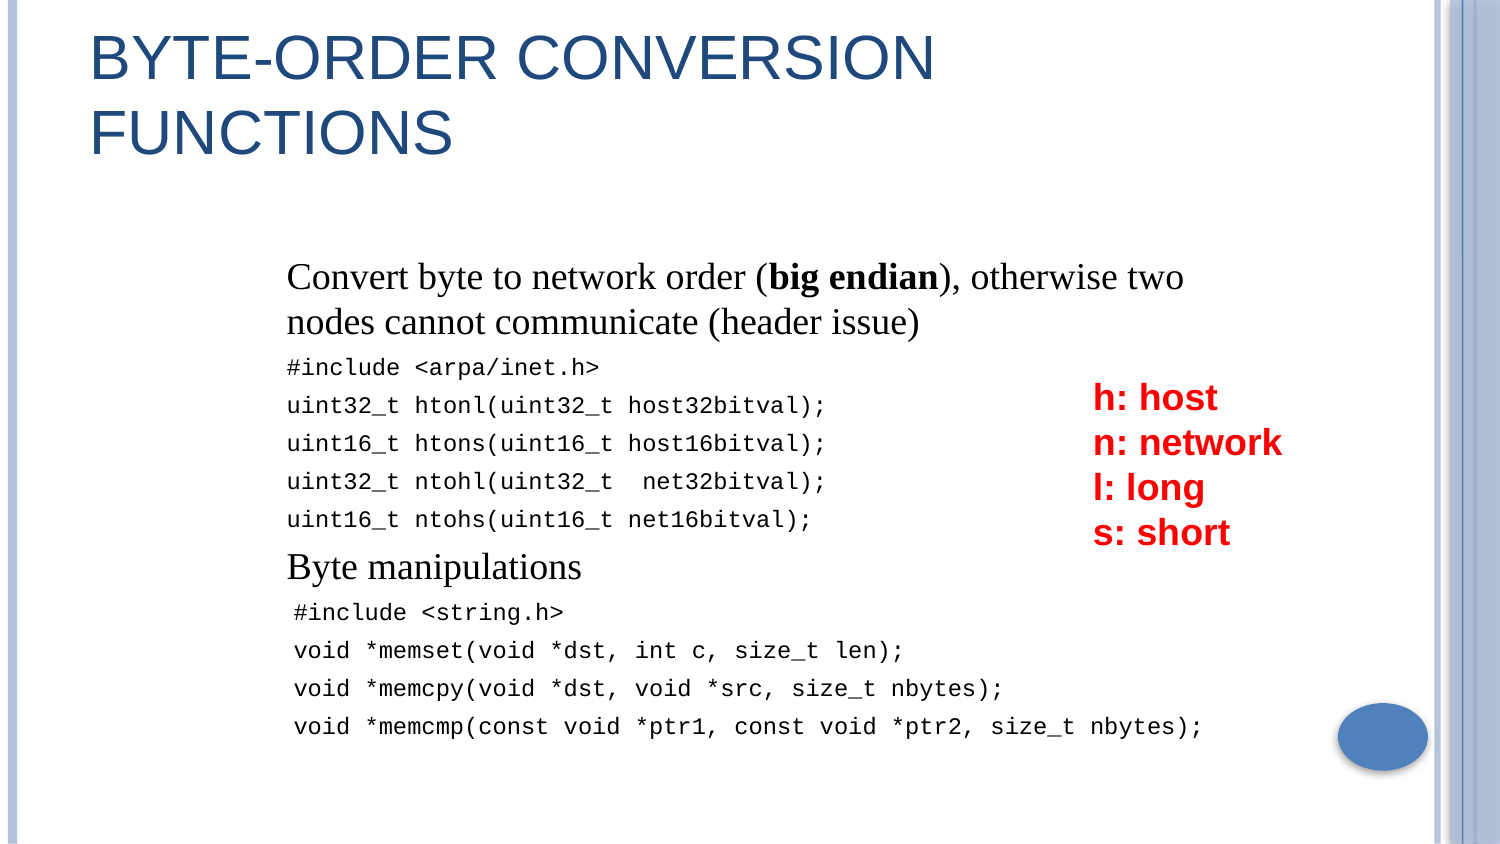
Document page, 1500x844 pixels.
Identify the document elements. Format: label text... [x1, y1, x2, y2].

title Byte-order Conversion Functions [75, 33, 1300, 175]
text_box h: host n: network l: long s: short [1078, 365, 1325, 561]
list Convert byte to network order (big endian), otherwise two nodes cannot communicate (header issue) #include <arpa/inet.h> uint32_t htonl(uint32_t host32bitval); uint16_t htons(uint16_t host16bitval); uint32_t ntohl(uint32_t net32bitval); uint16_t ntohs(uint16_t net16bitval); Byte manipulations #include <string.h> void *memset(void *dst, int c, size_t len); void *memcpy(void *dst, void *src, size_t nbytes); void *memcmp(const void *ptr1, const void *ptr2, size_t nbytes); [271, 243, 1285, 751]
